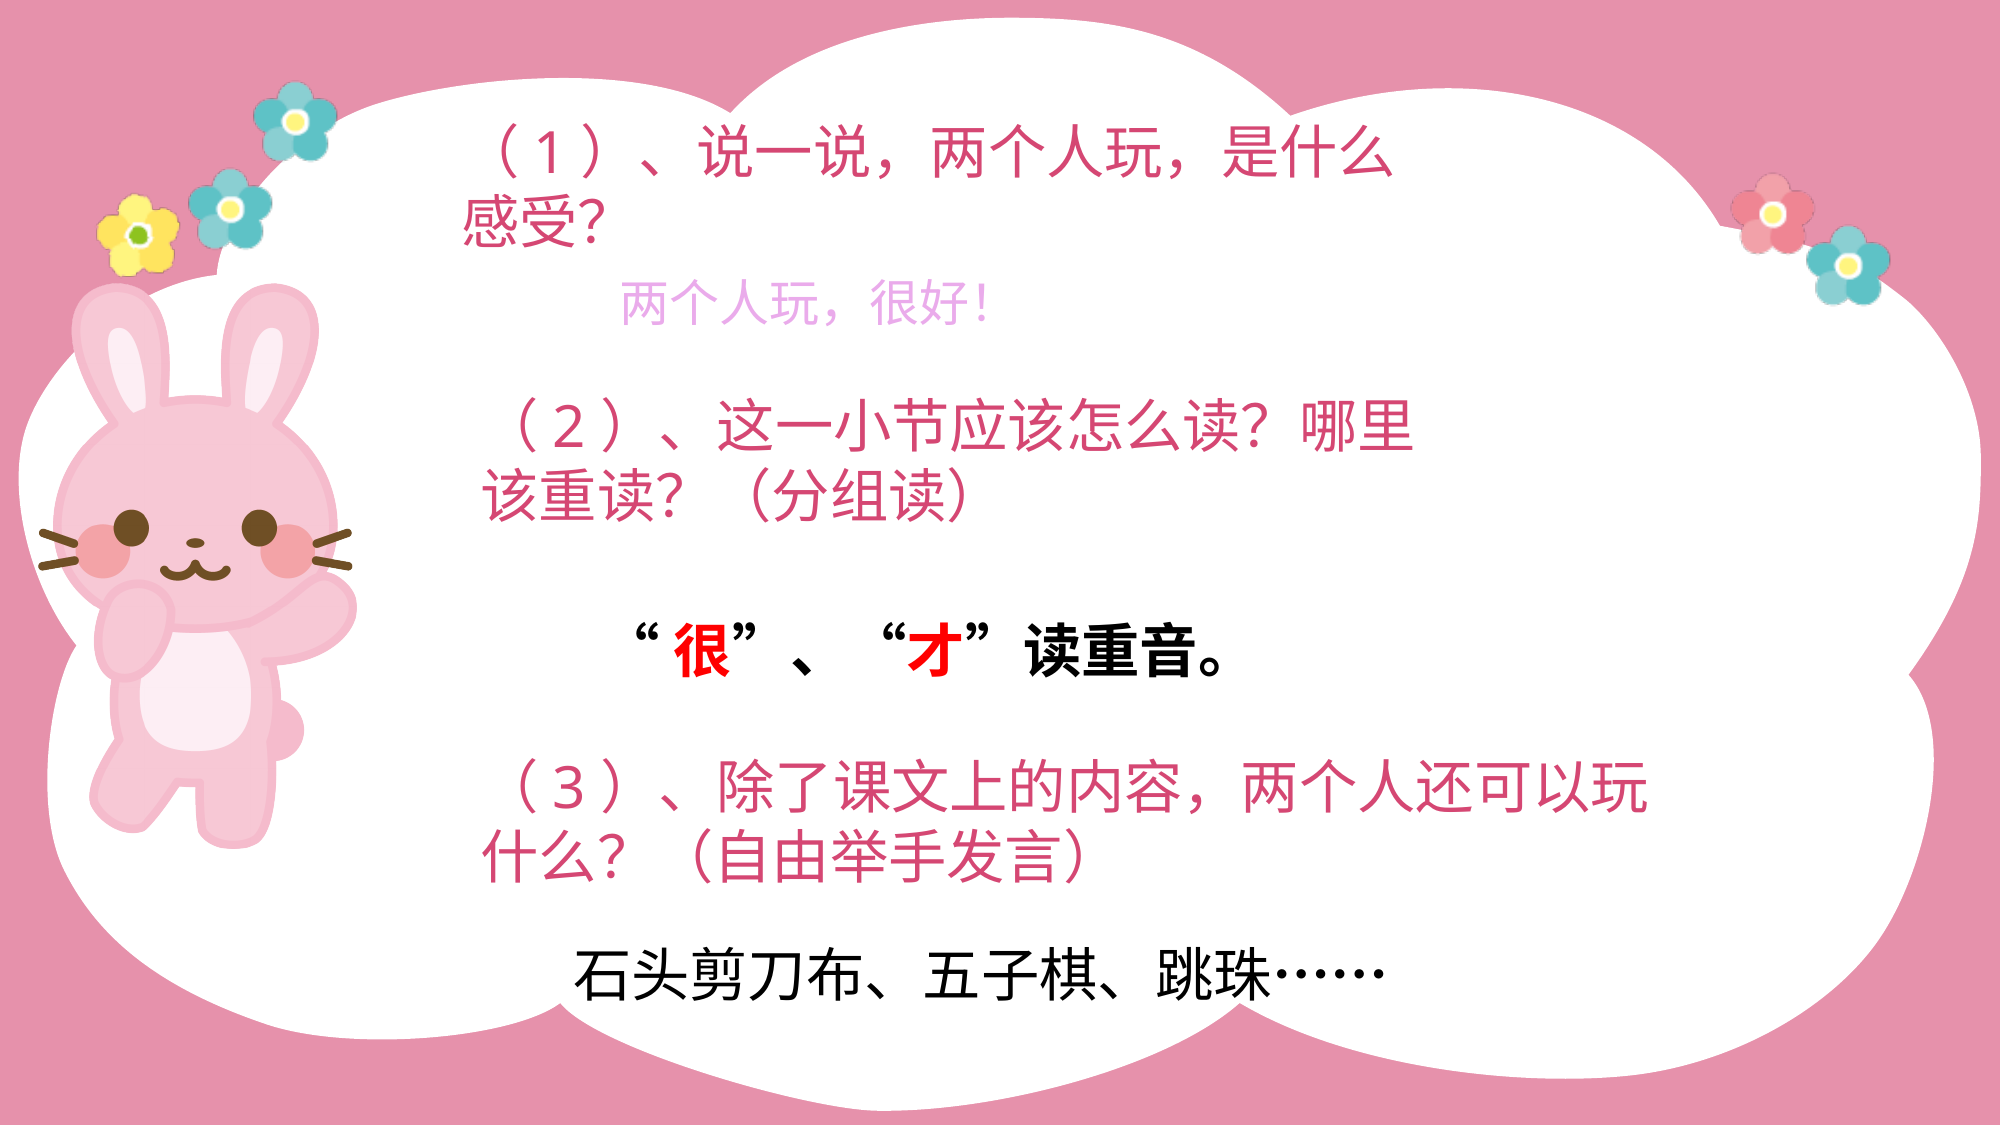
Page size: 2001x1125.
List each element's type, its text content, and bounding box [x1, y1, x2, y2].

picture [38, 283, 357, 849]
picture [88, 184, 95, 237]
text_box 石头剪刀布、五子棋、跳珠…… [558, 930, 1525, 1016]
text_box “很”、“才”读重音。 [587, 606, 1272, 692]
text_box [95, 67, 368, 290]
text_box 两个人玩，很好！ [604, 264, 1478, 339]
text_box （2）、这一小节应该怎么读？哪里该重读？（分组读） [465, 381, 1456, 537]
text_box （3）、除了课文上的内容，两个人还可以玩什么？（自由举手发言） [465, 742, 1702, 898]
picture [1701, 145, 1921, 340]
text_box （1）、说一说，两个人玩，是什么感受？ [446, 107, 1412, 263]
